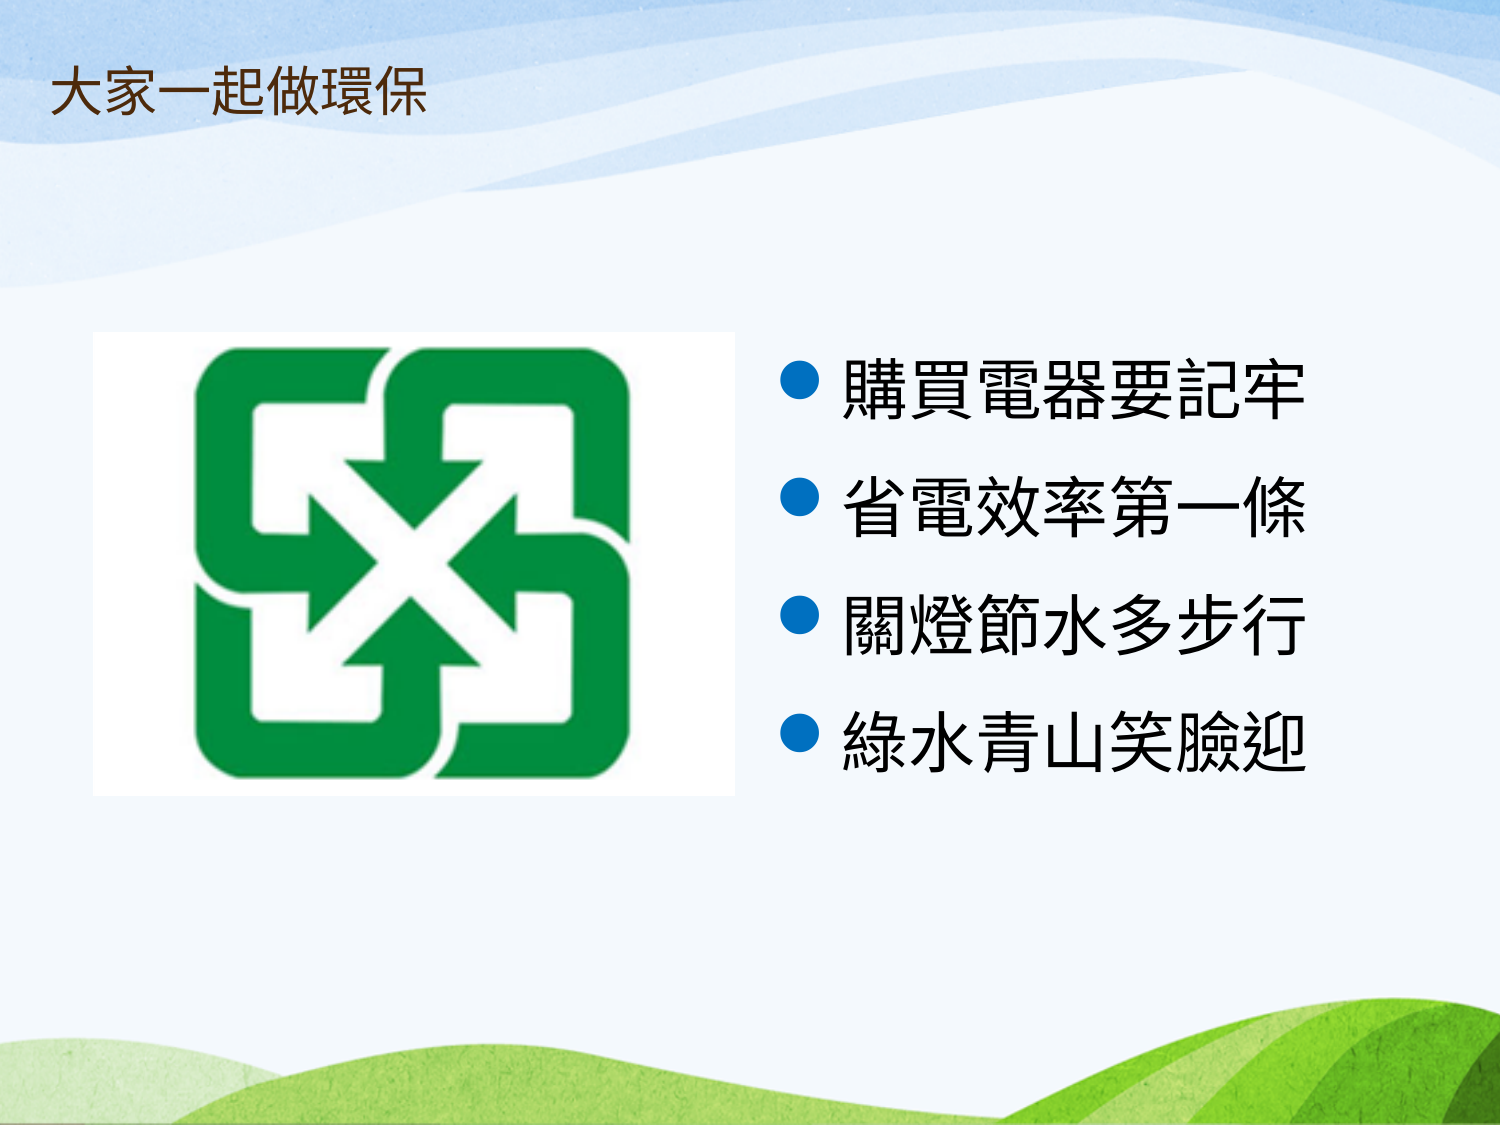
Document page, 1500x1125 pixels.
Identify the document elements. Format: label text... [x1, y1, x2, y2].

picture [0, 0, 1500, 1125]
title 大家一起做環保 [34, 36, 465, 131]
list 購買電器要記牢 省電效率第一條 關燈節水多步行 綠水青山笑臉迎 [759, 340, 1375, 862]
